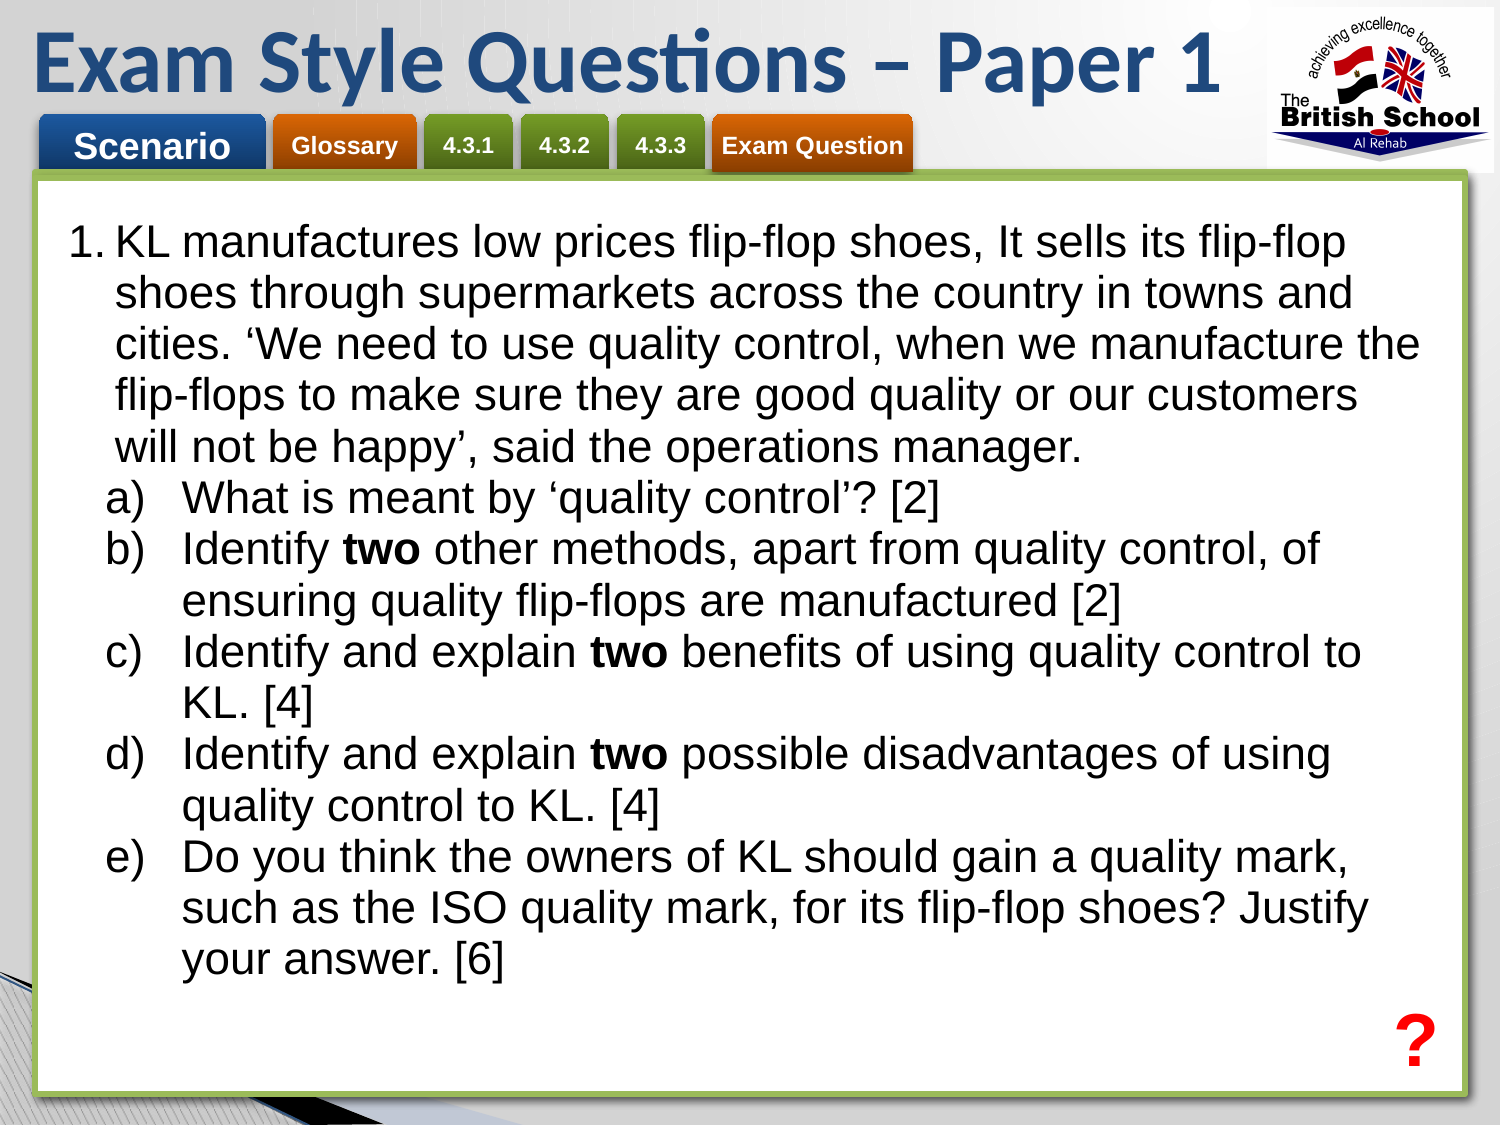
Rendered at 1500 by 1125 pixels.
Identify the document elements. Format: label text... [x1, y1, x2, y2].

title Exam Style Questions – Paper 1 [17, 7, 1258, 106]
text_box [35, 178, 1465, 1094]
picture [281, 1114, 303, 1125]
table_header KL manufactures low prices flip-flop shoes, It sells its flip-flop shoes through supermarkets across the country in towns and cities. ‘We need to use quality control, when we manufacture the flip-flops to make sure they are good quality or our customers will not be happy’, said the operations manager. What is meant by ‘quality control’? [2] Identify two other methods, apart from quality control, of ensuring quality flip-flops are manufactured [2] Identify and explain two benefits of using quality control to KL. [4] Identify and explain two possible disadvantages of using quality control to KL. [4] Do you think the owners of KL should gain a quality mark, such as the ISO quality mark, for its flip-flop shoes? Justify your answer. [6] [53, 208, 1447, 1081]
text_box ? [1387, 991, 1446, 1082]
picture [1267, 7, 1495, 173]
